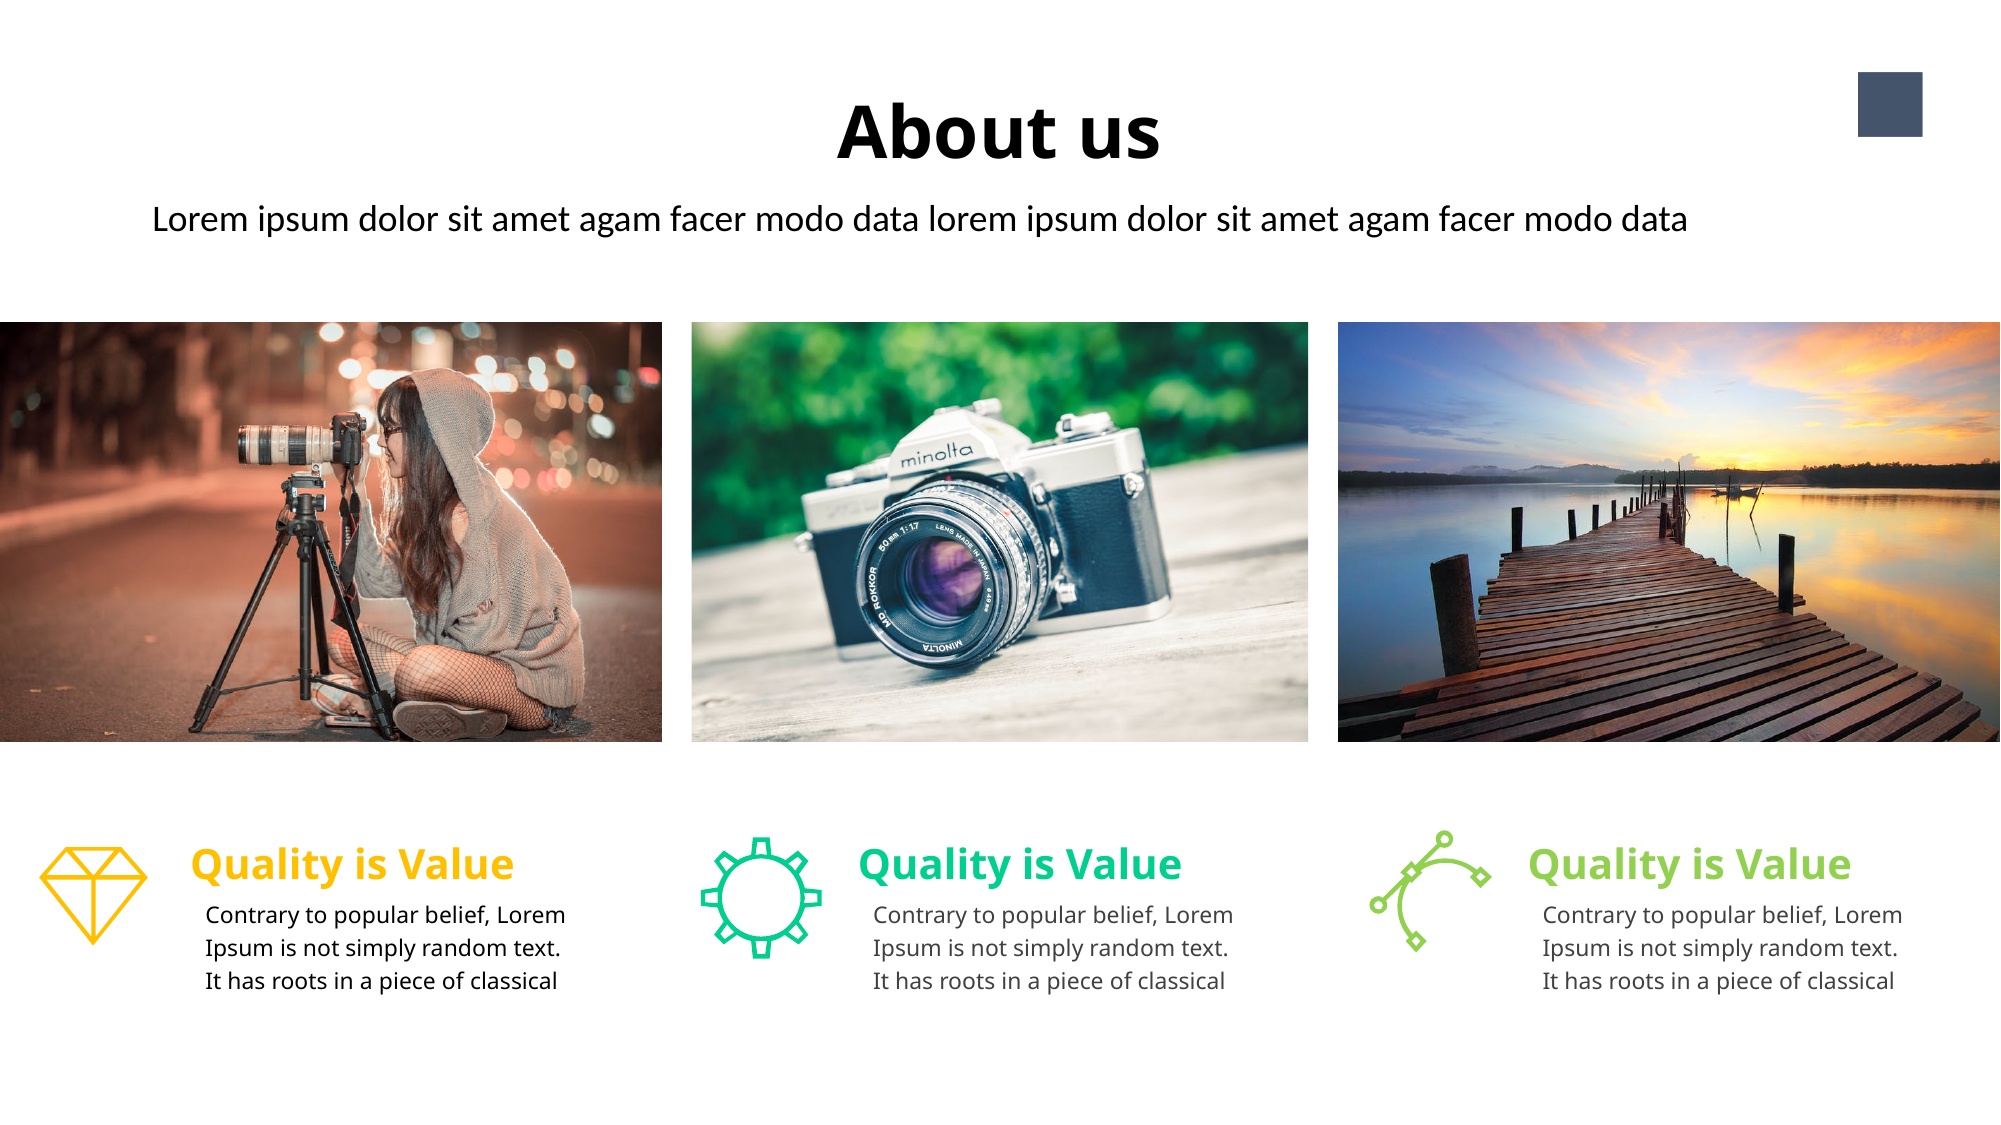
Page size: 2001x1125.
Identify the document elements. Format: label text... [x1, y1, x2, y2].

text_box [1368, 829, 1922, 1004]
text_box [1863, 130, 1924, 138]
picture [691, 322, 1309, 742]
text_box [39, 829, 585, 1004]
picture [0, 322, 662, 742]
slide_number 3 [1863, 78, 1927, 130]
title About us [137, 78, 1863, 186]
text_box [700, 829, 1253, 1004]
text_box [1857, 71, 1924, 78]
picture [1337, 322, 2000, 742]
subtitle Lorem ipsum dolor sit amet agam facer modo data lorem ipsum dolor sit amet agam facer modo data [137, 186, 1863, 227]
